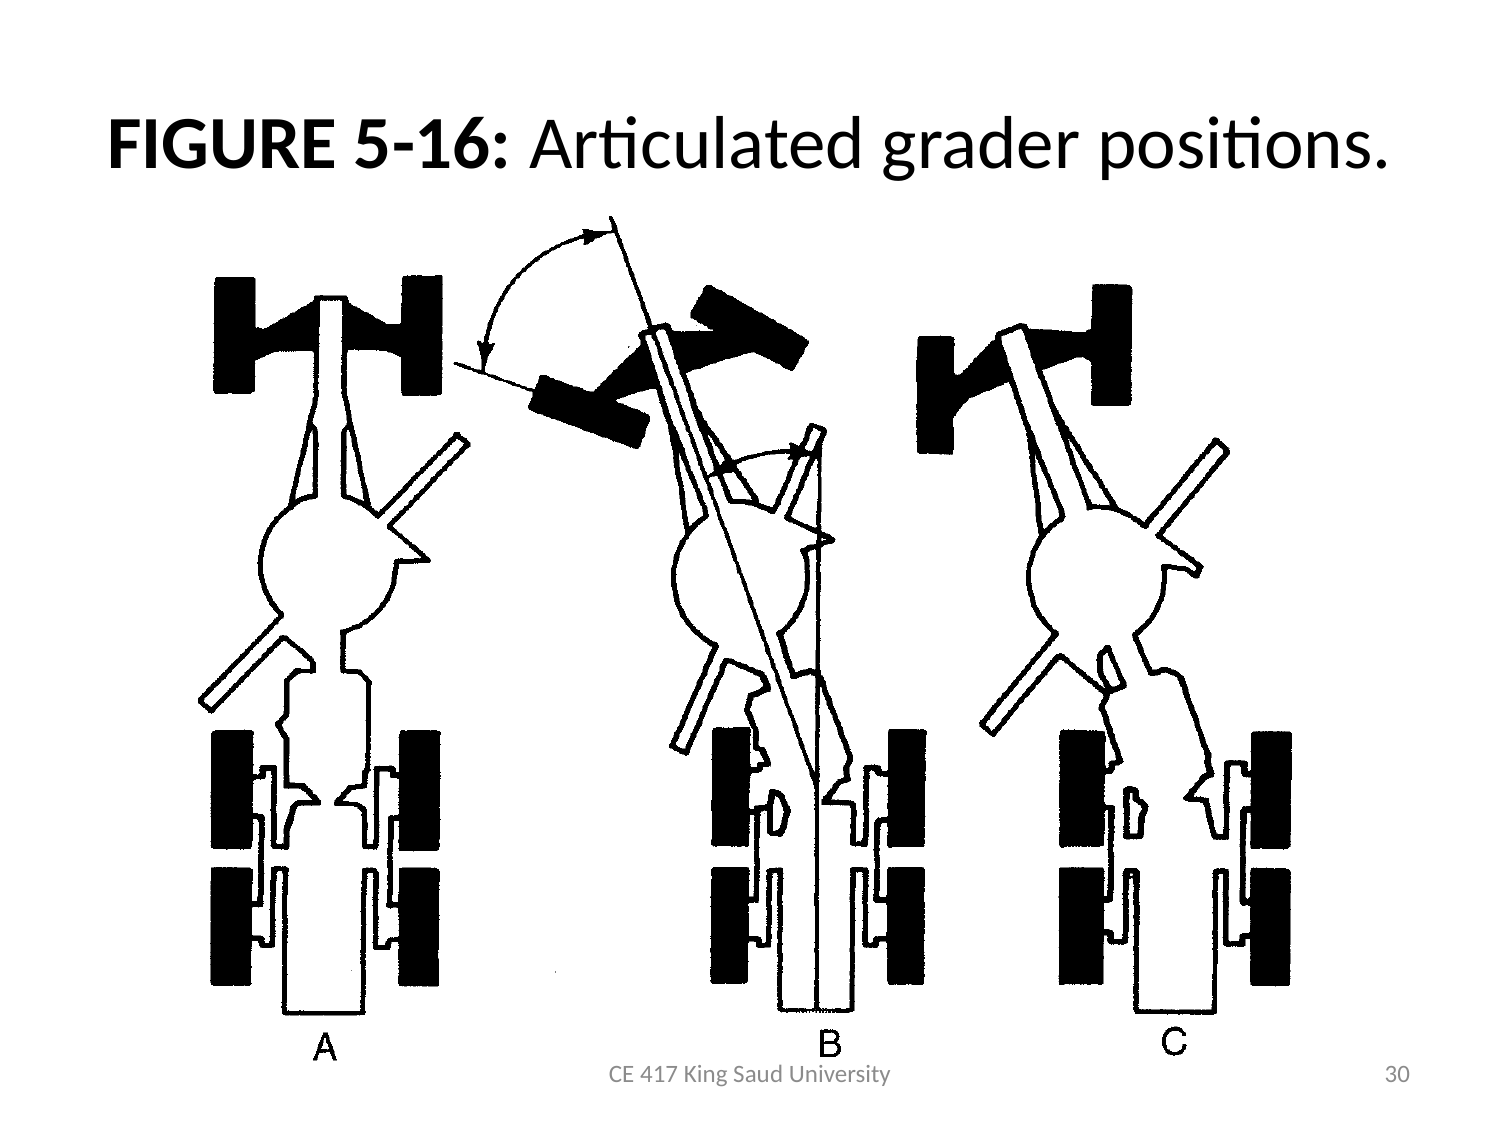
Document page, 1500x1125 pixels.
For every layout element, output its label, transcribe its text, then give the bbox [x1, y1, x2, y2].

title FIGURE 5-16: Articulated grader positions. [75, 45, 1425, 233]
footer CE 417 King Saud University [512, 1071, 988, 1103]
slide_number 30 [1074, 1042, 1425, 1103]
picture [174, 199, 1313, 1063]
